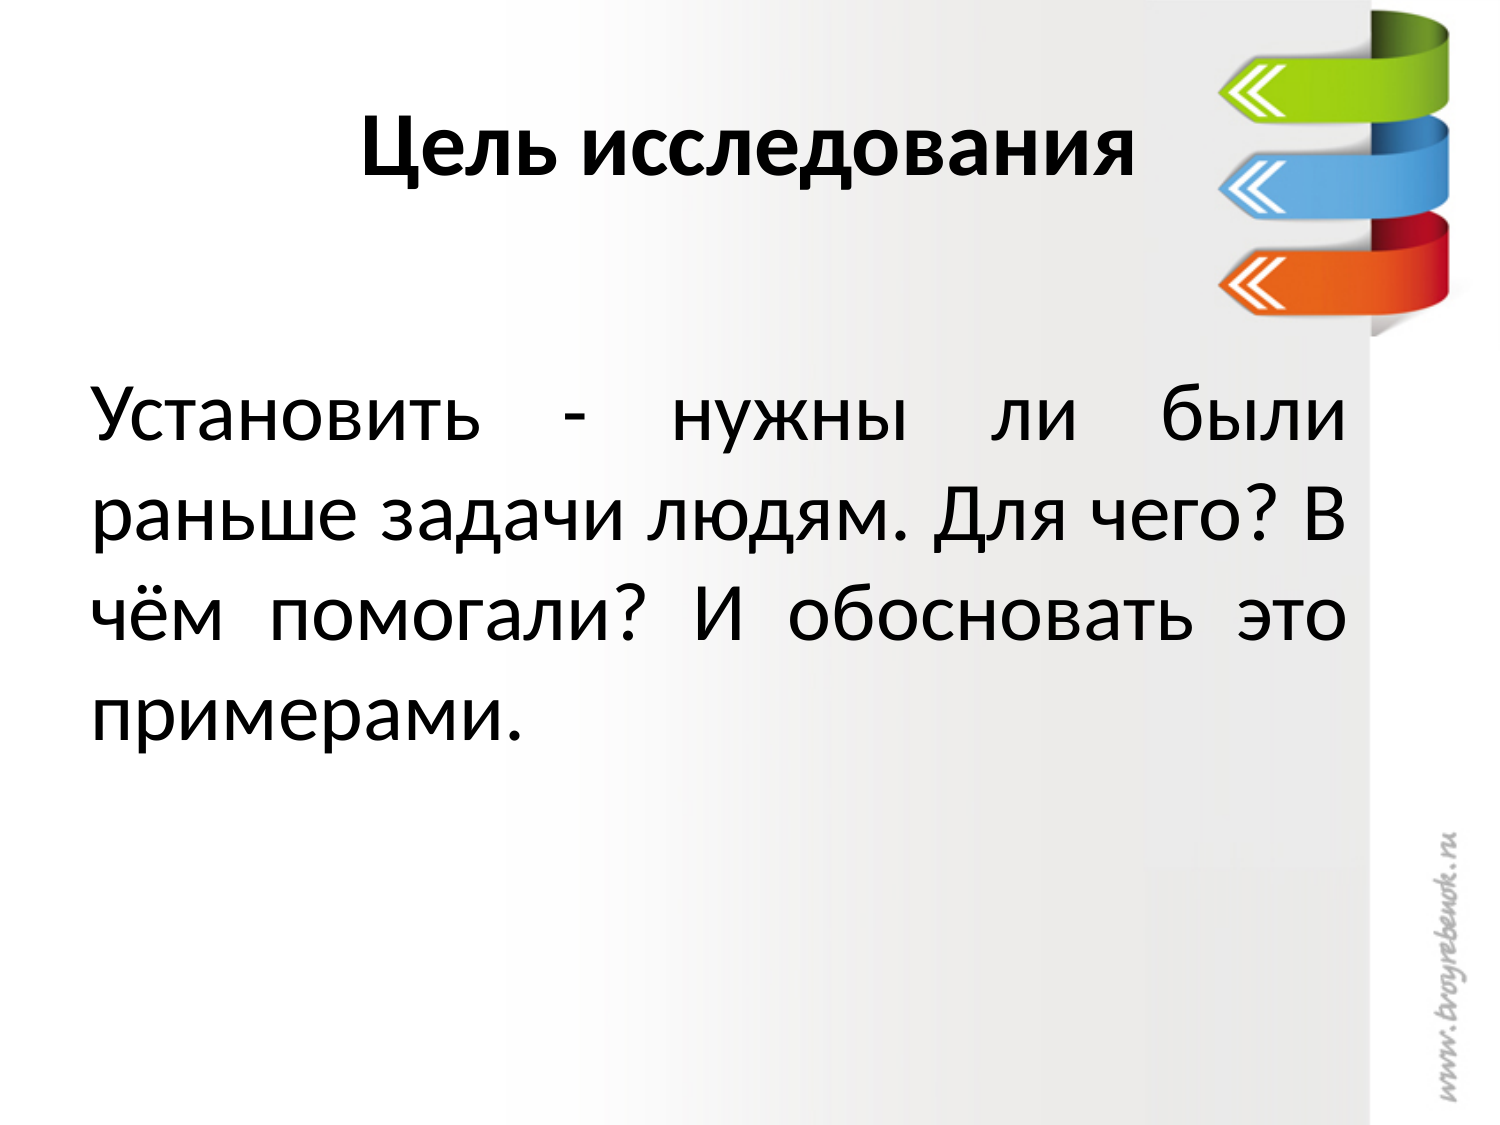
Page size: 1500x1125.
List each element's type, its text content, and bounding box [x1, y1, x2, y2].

list Установить - нужны ли были раньше задачи людям. Для чего? В чём помогали? И обосновать это примерами. [75, 349, 1365, 1005]
picture [0, 0, 1500, 1125]
title Цель исследования [75, 45, 1425, 233]
